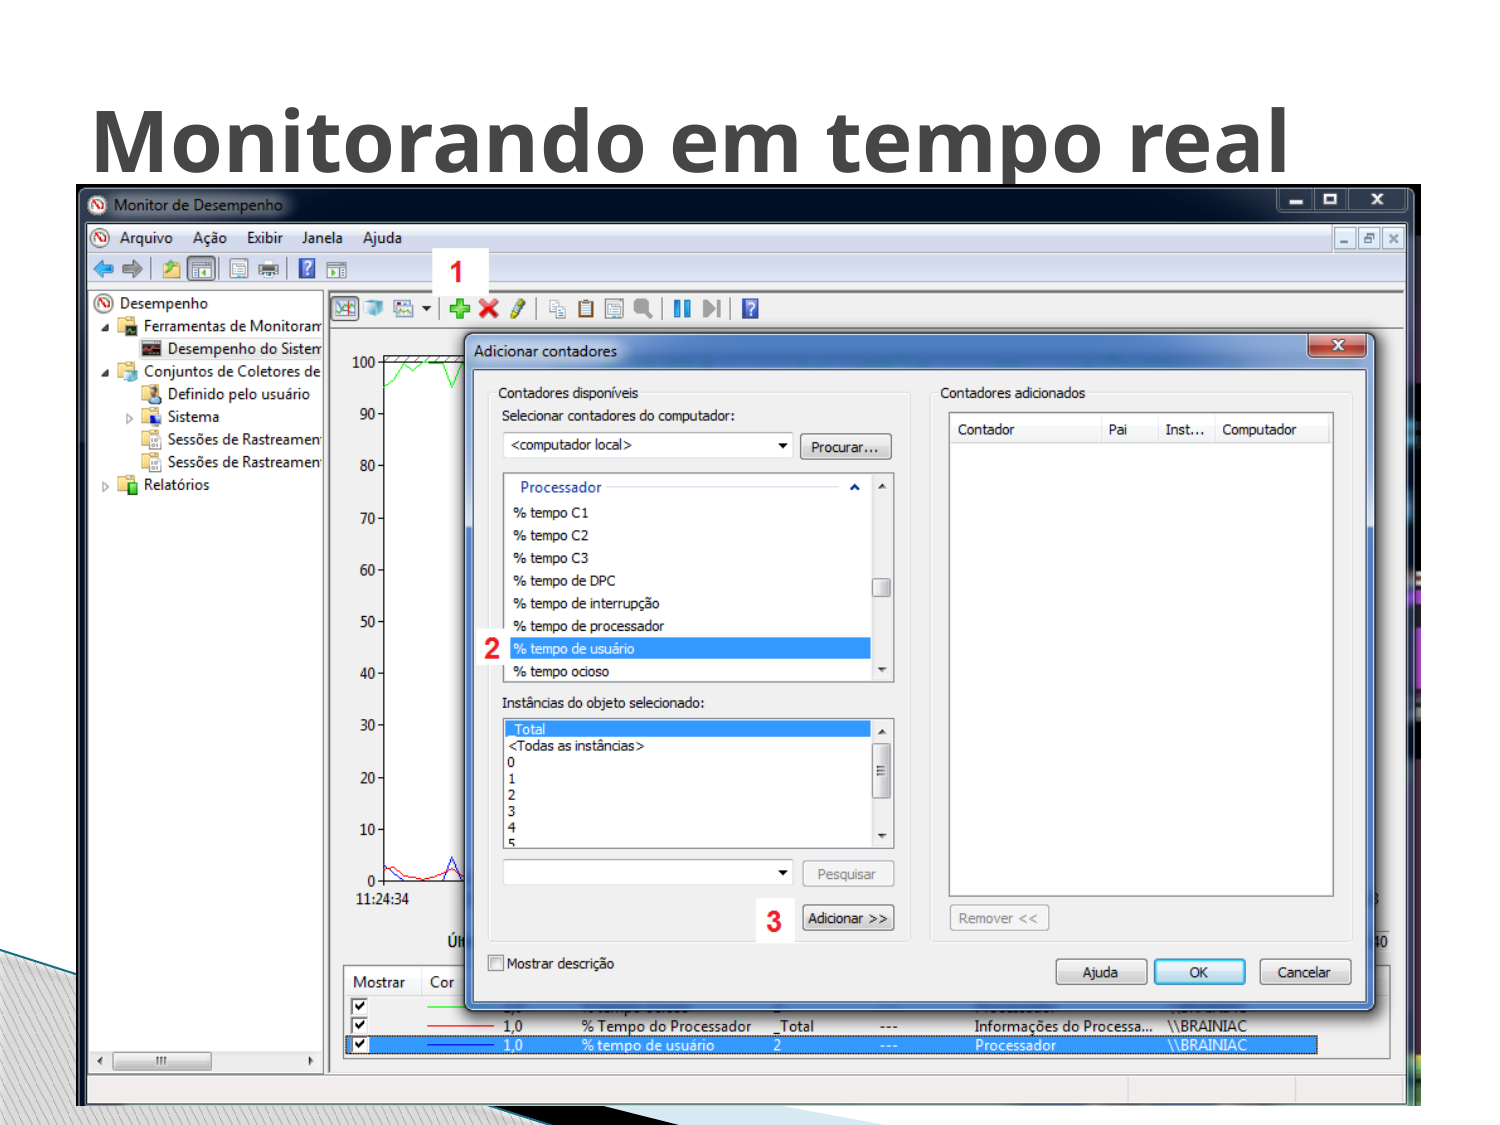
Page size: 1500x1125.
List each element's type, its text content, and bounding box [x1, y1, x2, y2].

picture [76, 184, 1422, 1107]
title Monitorando em tempo real [75, 45, 1425, 188]
